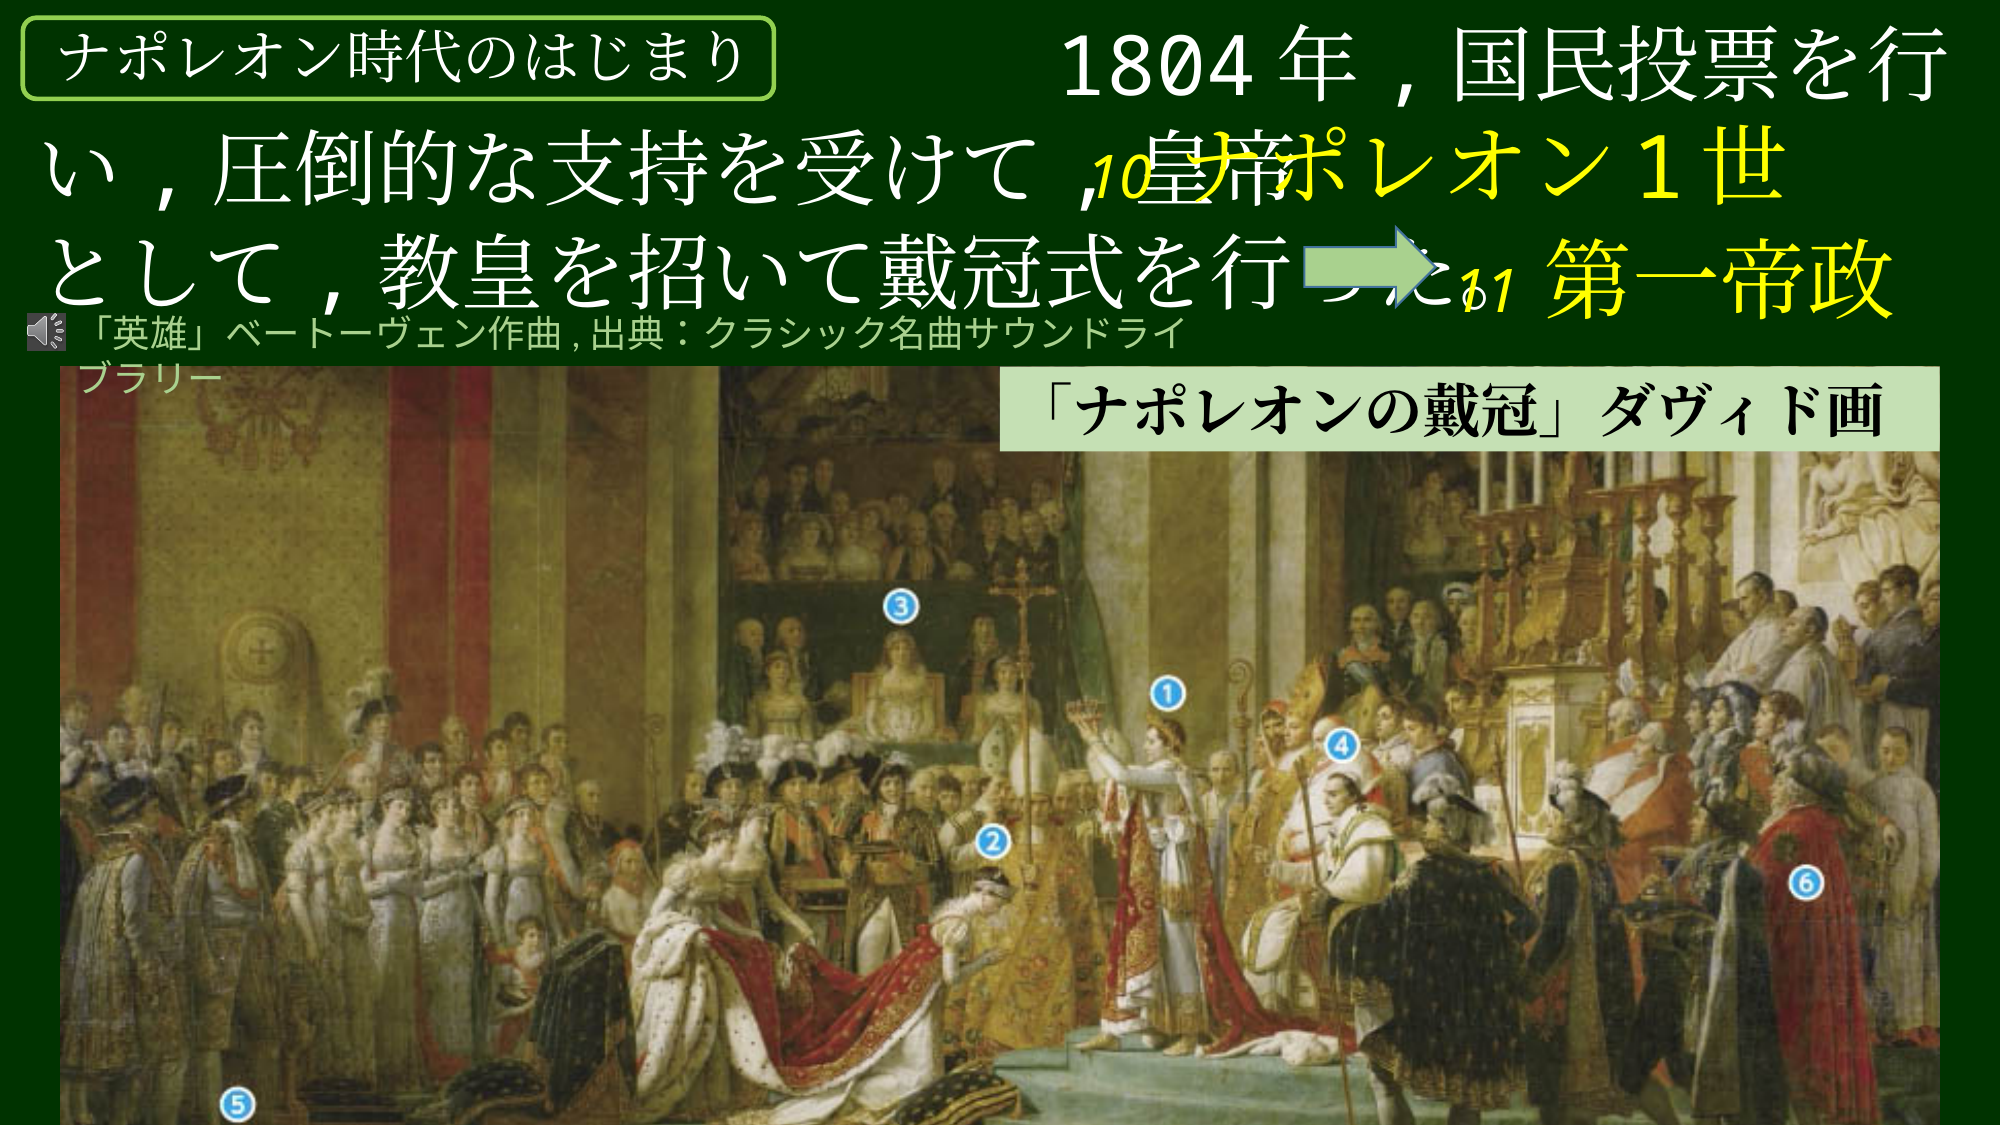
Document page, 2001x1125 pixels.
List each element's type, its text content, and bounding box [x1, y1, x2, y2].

text_box 11 第一帝政 [1435, 213, 1913, 341]
text_box ナポレオン時代のはじまり [39, 12, 775, 99]
picture [26, 311, 67, 353]
text_box 10 ナポレオン1世 [1069, 99, 1805, 228]
text_box 1804年,国民投票を行い,圧倒的な支持を受けて,皇帝 として,教皇を招いて戴冠式を行った。 [22, 0, 2000, 328]
text_box [21, 16, 766, 100]
text_box 「英雄」ベートーヴェン作曲,出典：クラシック名曲サウンドライブラリー [60, 303, 1221, 366]
picture [60, 366, 1940, 1125]
text_box [1303, 224, 1438, 310]
